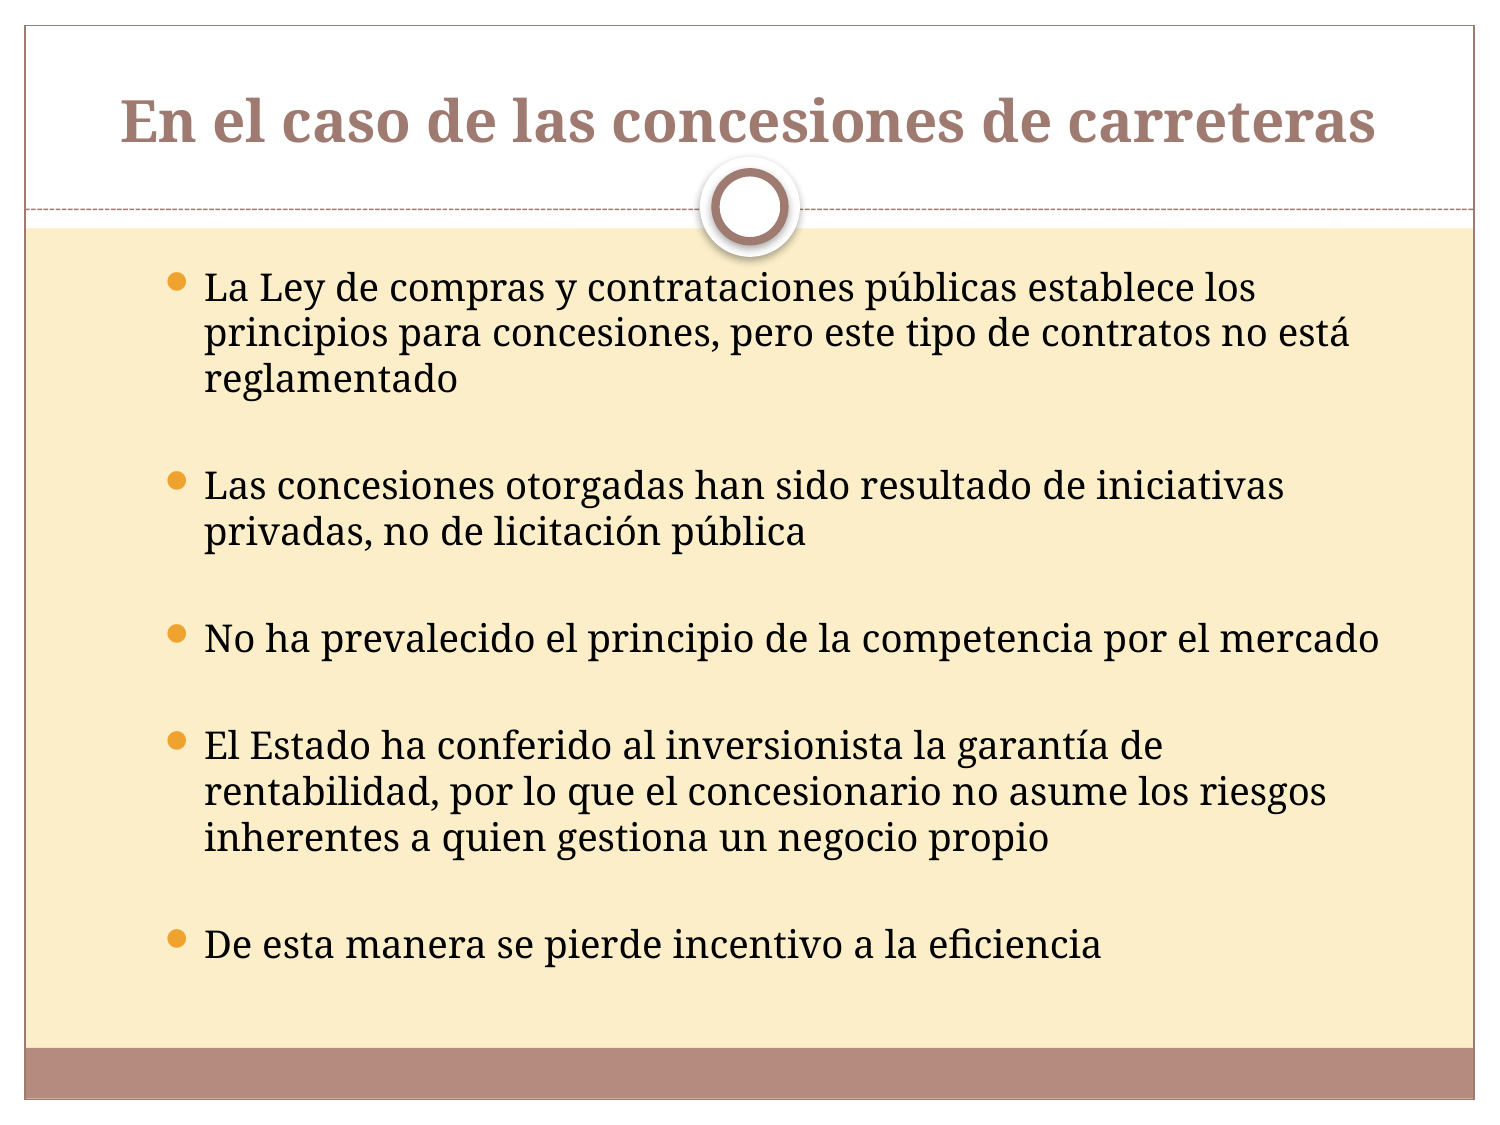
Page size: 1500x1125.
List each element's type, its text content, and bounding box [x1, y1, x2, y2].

list La Ley de compras y contrataciones públicas establece los principios para concesiones, pero este tipo de contratos no está reglamentado Las concesiones otorgadas han sido resultado de iniciativas privadas, no de licitación pública No ha prevalecido el principio de la competencia por el mercado El Estado ha conferido al inversionista la garantía de rentabilidad, por lo que el concesionario no asume los riesgos inherentes a quien gestiona un negocio propio De esta manera se pierde incentivo a la eficiencia [150, 255, 1425, 988]
title En el caso de las concesiones de carreteras [49, 37, 1450, 162]
